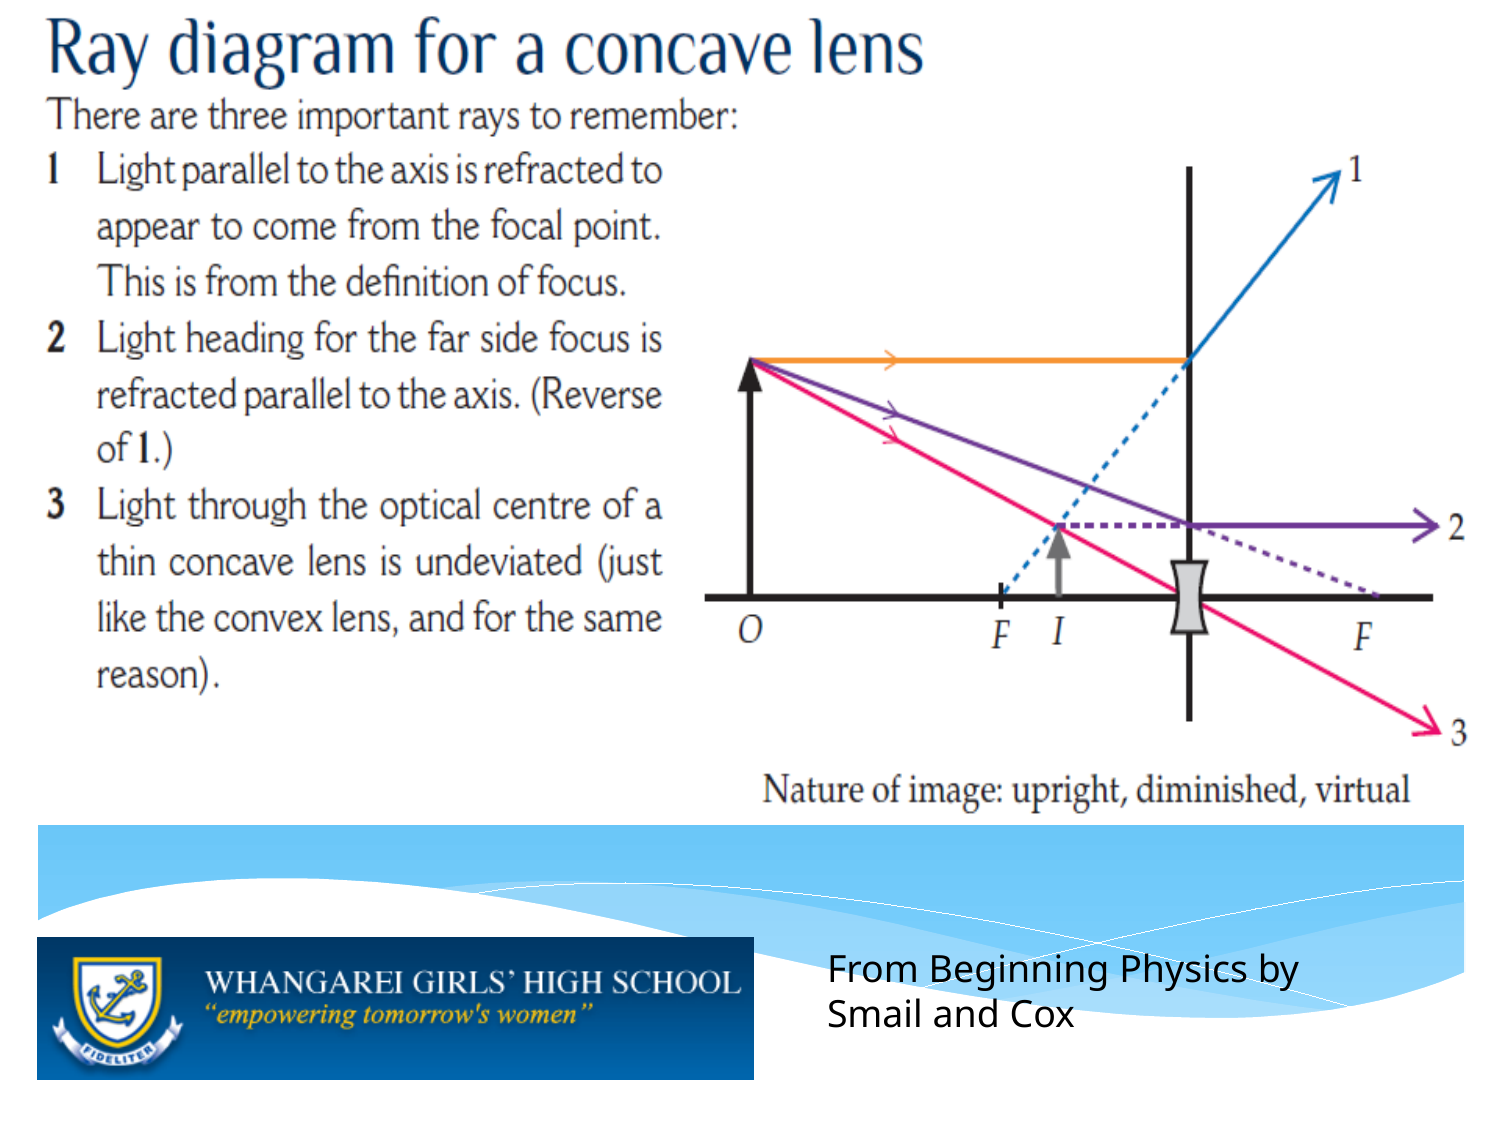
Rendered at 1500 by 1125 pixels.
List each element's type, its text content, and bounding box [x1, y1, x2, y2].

text_box From Beginning Physics by Smail and Cox [812, 937, 1350, 1043]
picture [15, 0, 1491, 826]
picture [37, 937, 754, 1080]
